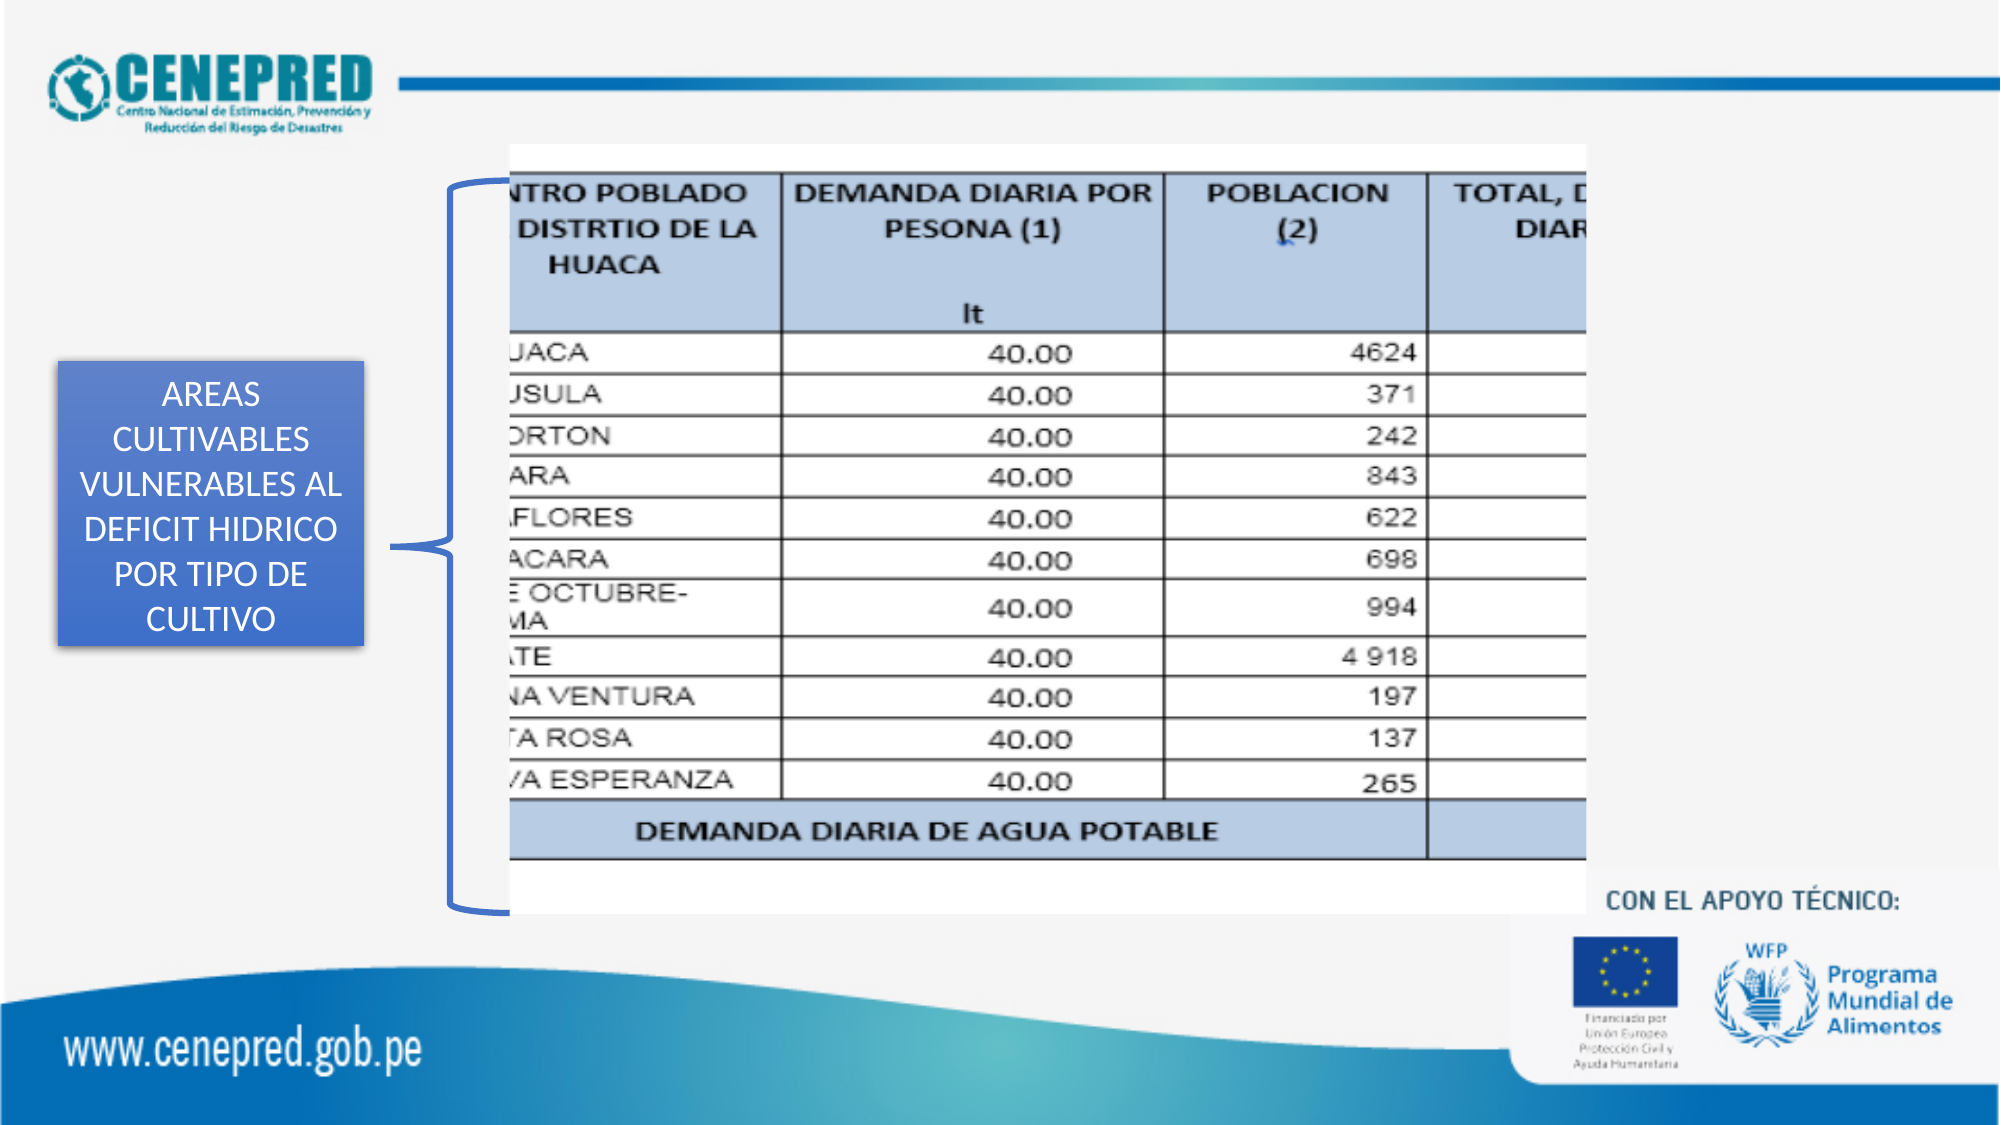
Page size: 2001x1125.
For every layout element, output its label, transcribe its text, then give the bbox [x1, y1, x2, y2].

text_box AREAS CULTIVABLES VULNERABLES AL DEFICIT HIDRICO POR TIPO DE CULTIVO [58, 361, 365, 646]
text_box [390, 180, 509, 914]
picture [0, 0, 2000, 1125]
